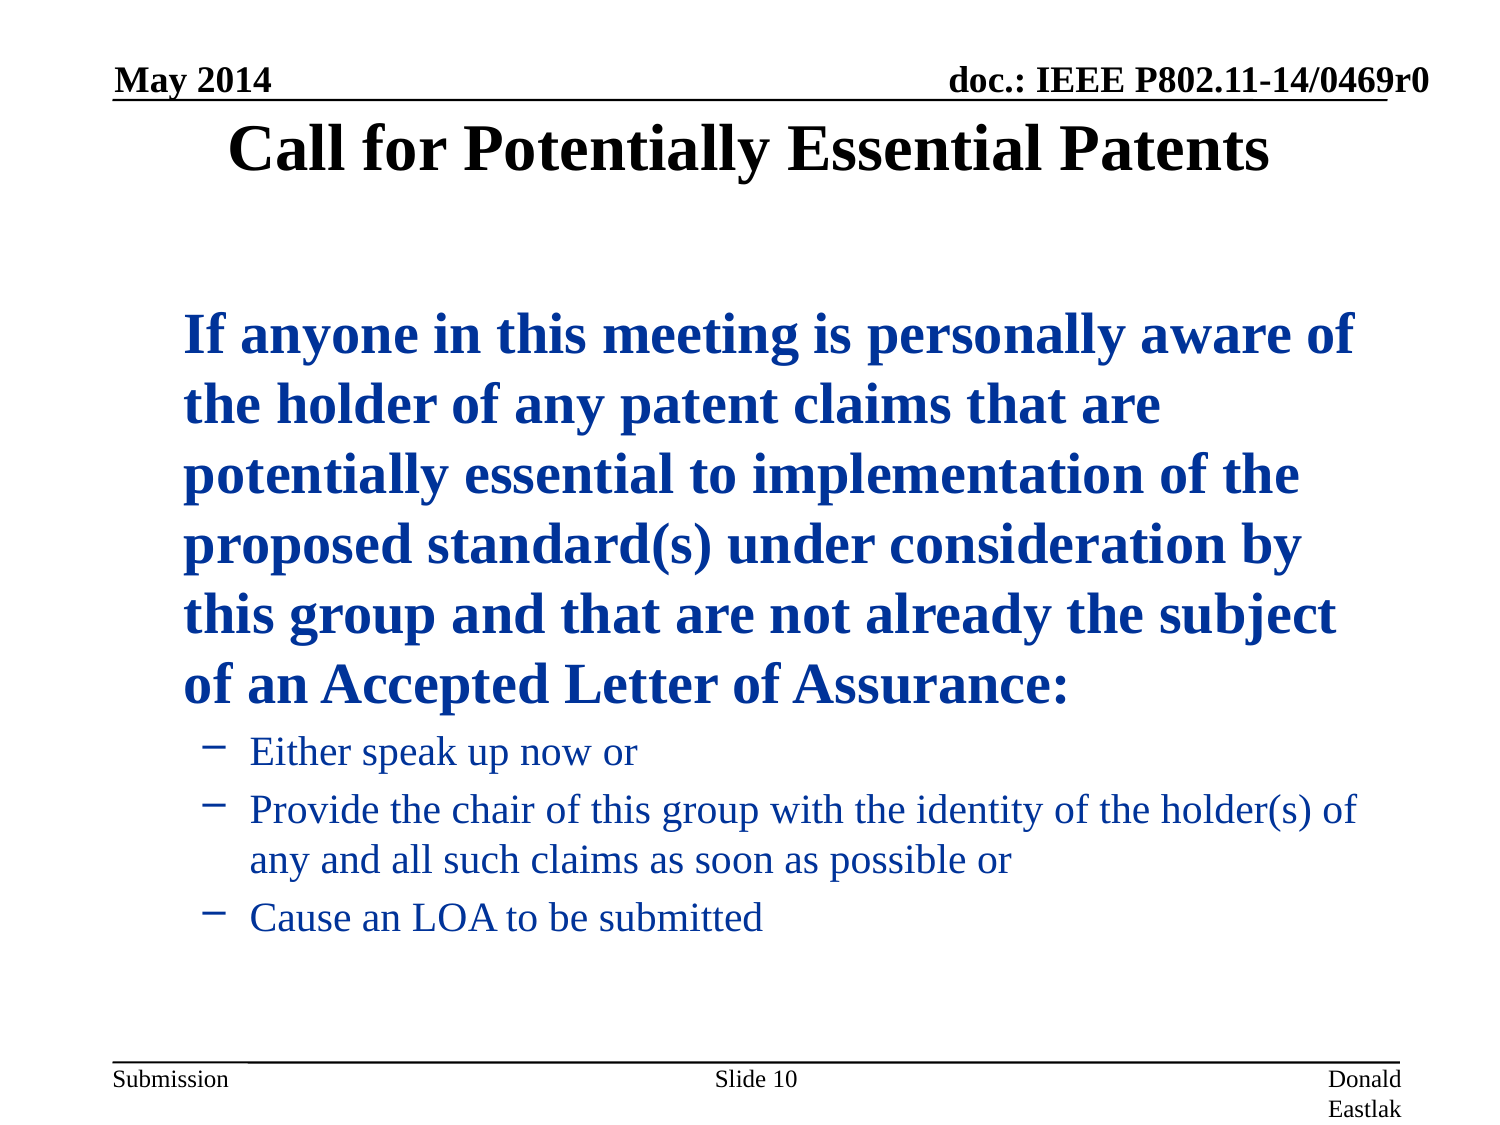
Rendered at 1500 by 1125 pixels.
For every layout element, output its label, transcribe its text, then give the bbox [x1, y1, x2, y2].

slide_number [114, 54, 290, 100]
list If anyone in this meeting is personally aware of the holder of any patent claims that are potentially essential to implementation of the proposed standard(s) under consideration by this group and that are not already the subject of an Accepted Letter of Assurance: Either speak up now or Provide the chair of this group with the identity of the holder(s) of any and all such claims as soon as possible or Cause an LOA to be submitted [112, 287, 1388, 963]
title Call for Potentially Essential Patents [75, 50, 1425, 238]
slide_number Slide 10 [712, 1062, 800, 1093]
footer Donald Eastlake 3rd, Huawei Technologies [1325, 1062, 1402, 1093]
